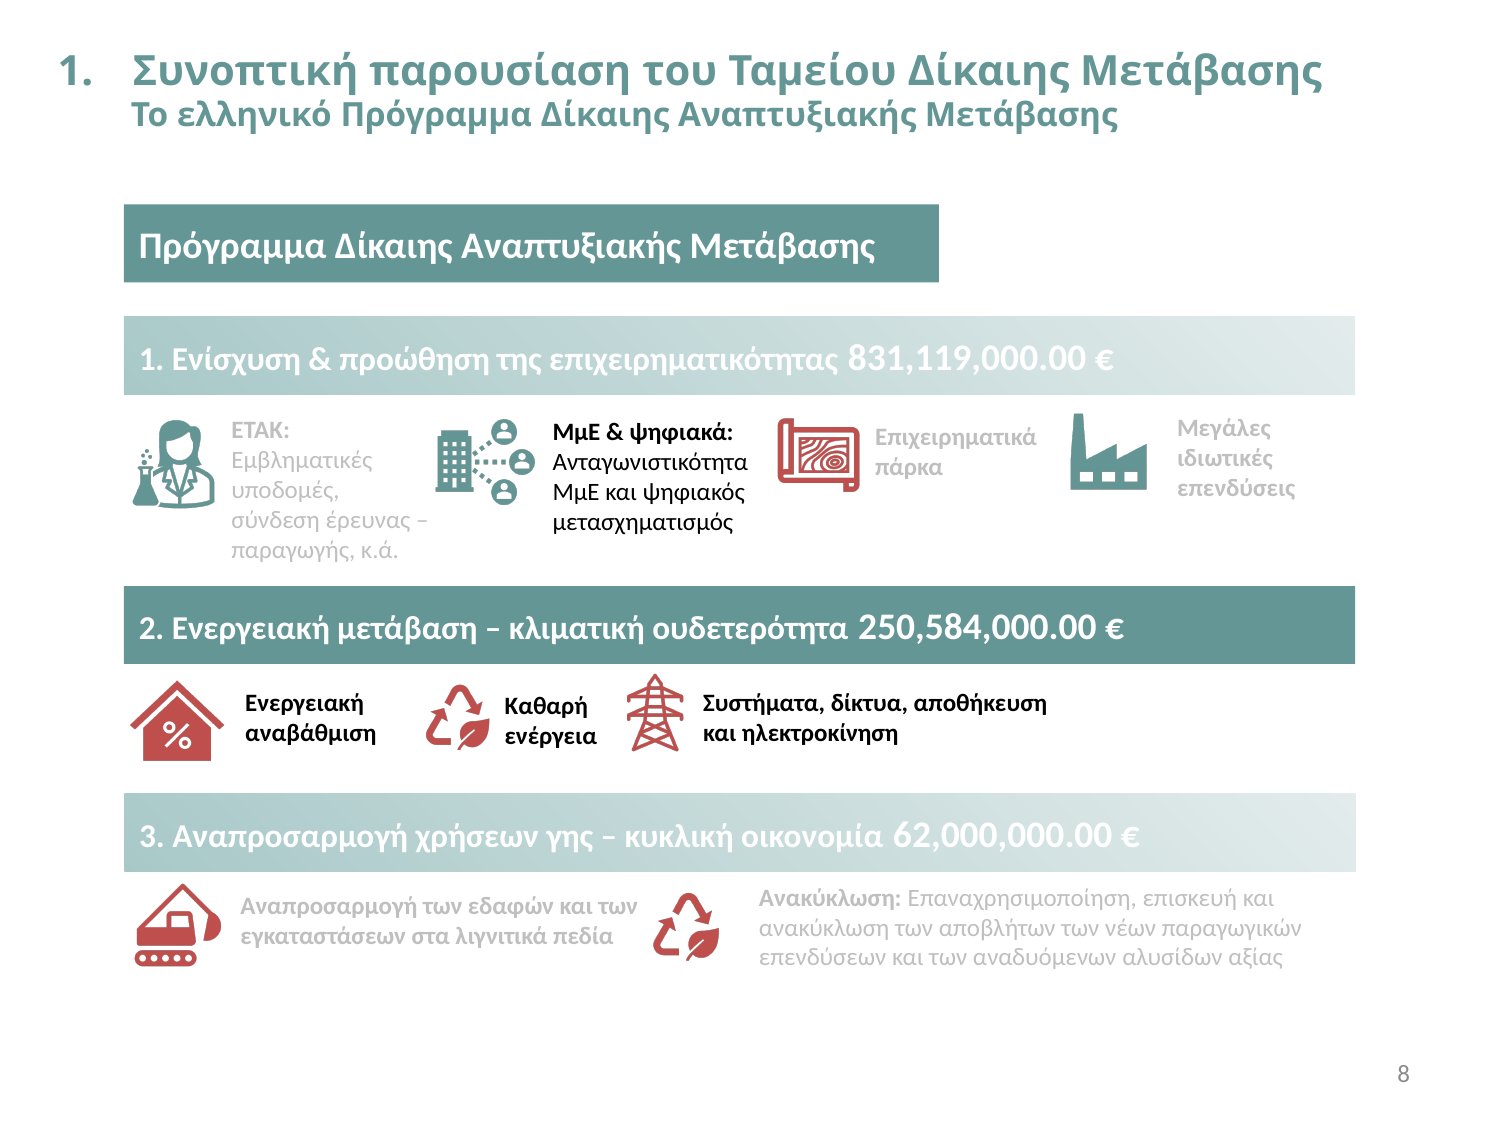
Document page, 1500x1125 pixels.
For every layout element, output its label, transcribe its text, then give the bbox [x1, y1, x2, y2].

picture [123, 666, 231, 774]
text_box Αναπροσαρμογή των εδαφών και των εγκαταστάσεων στα λιγνιτικά πεδία [238, 882, 655, 958]
text_box Συστήματα, δίκτυα, αποθήκευση και ηλεκτροκίνηση [700, 678, 1069, 725]
text_box Συνοπτική παρουσίαση του Ταμείου Δίκαιης Μετάβασης Το ελληνικό Πρόγραμμα Δίκαιης Αναπτυξιακής Μετάβασης [42, 54, 1458, 123]
slide_number 8 [1074, 1042, 1425, 1103]
picture [126, 409, 234, 517]
picture [418, 678, 497, 757]
text_box Πρόγραμμα Δίκαιης Αναπτυξιακής Μετάβασης [122, 202, 941, 284]
picture [776, 413, 861, 498]
text_box Ανακύκλωση: Επαναχρησιμοποίηση, επισκευή και ανακύκλωση των αποβλήτων των νέων παραγωγικών επενδύσεων και των αναδυόμενων αλυσίδων αξίας [744, 873, 1356, 950]
text_box 1. Ενίσχυση & προώθηση της επιχειρηματικότητας 831,119,000.00 € [122, 315, 1357, 397]
text_box 3. Αναπροσαρμογή χρήσεων γης – κυκλική οικονομία 62,000,000.00 € [122, 791, 1358, 873]
text_box Μεγάλες ιδιωτικές επενδύσεις [1166, 403, 1317, 466]
picture [614, 672, 696, 754]
picture [1055, 398, 1162, 506]
text_box ΕΤΑΚ: Εμβληματικές υποδομές, σύνδεση έρευνας – παραγωγής, κ.ά. [216, 405, 447, 468]
picture [646, 886, 727, 967]
picture [123, 871, 234, 981]
text_box ΜμΕ & ψηφιακά: Ανταγωνιστικότητα ΜμΕ και ψηφιακός μετασχηματισμός [538, 408, 777, 471]
text_box 2. Ενεργειακή μετάβαση – κλιματική ουδετερότητα 250,584,000.00 € [122, 584, 1357, 666]
text_box Ενεργειακή αναβάθμιση [236, 678, 396, 741]
picture [430, 408, 538, 516]
text_box Επιχειρηματικά πάρκα [860, 412, 1049, 475]
text_box Καθαρή ενέργεια [501, 682, 609, 745]
